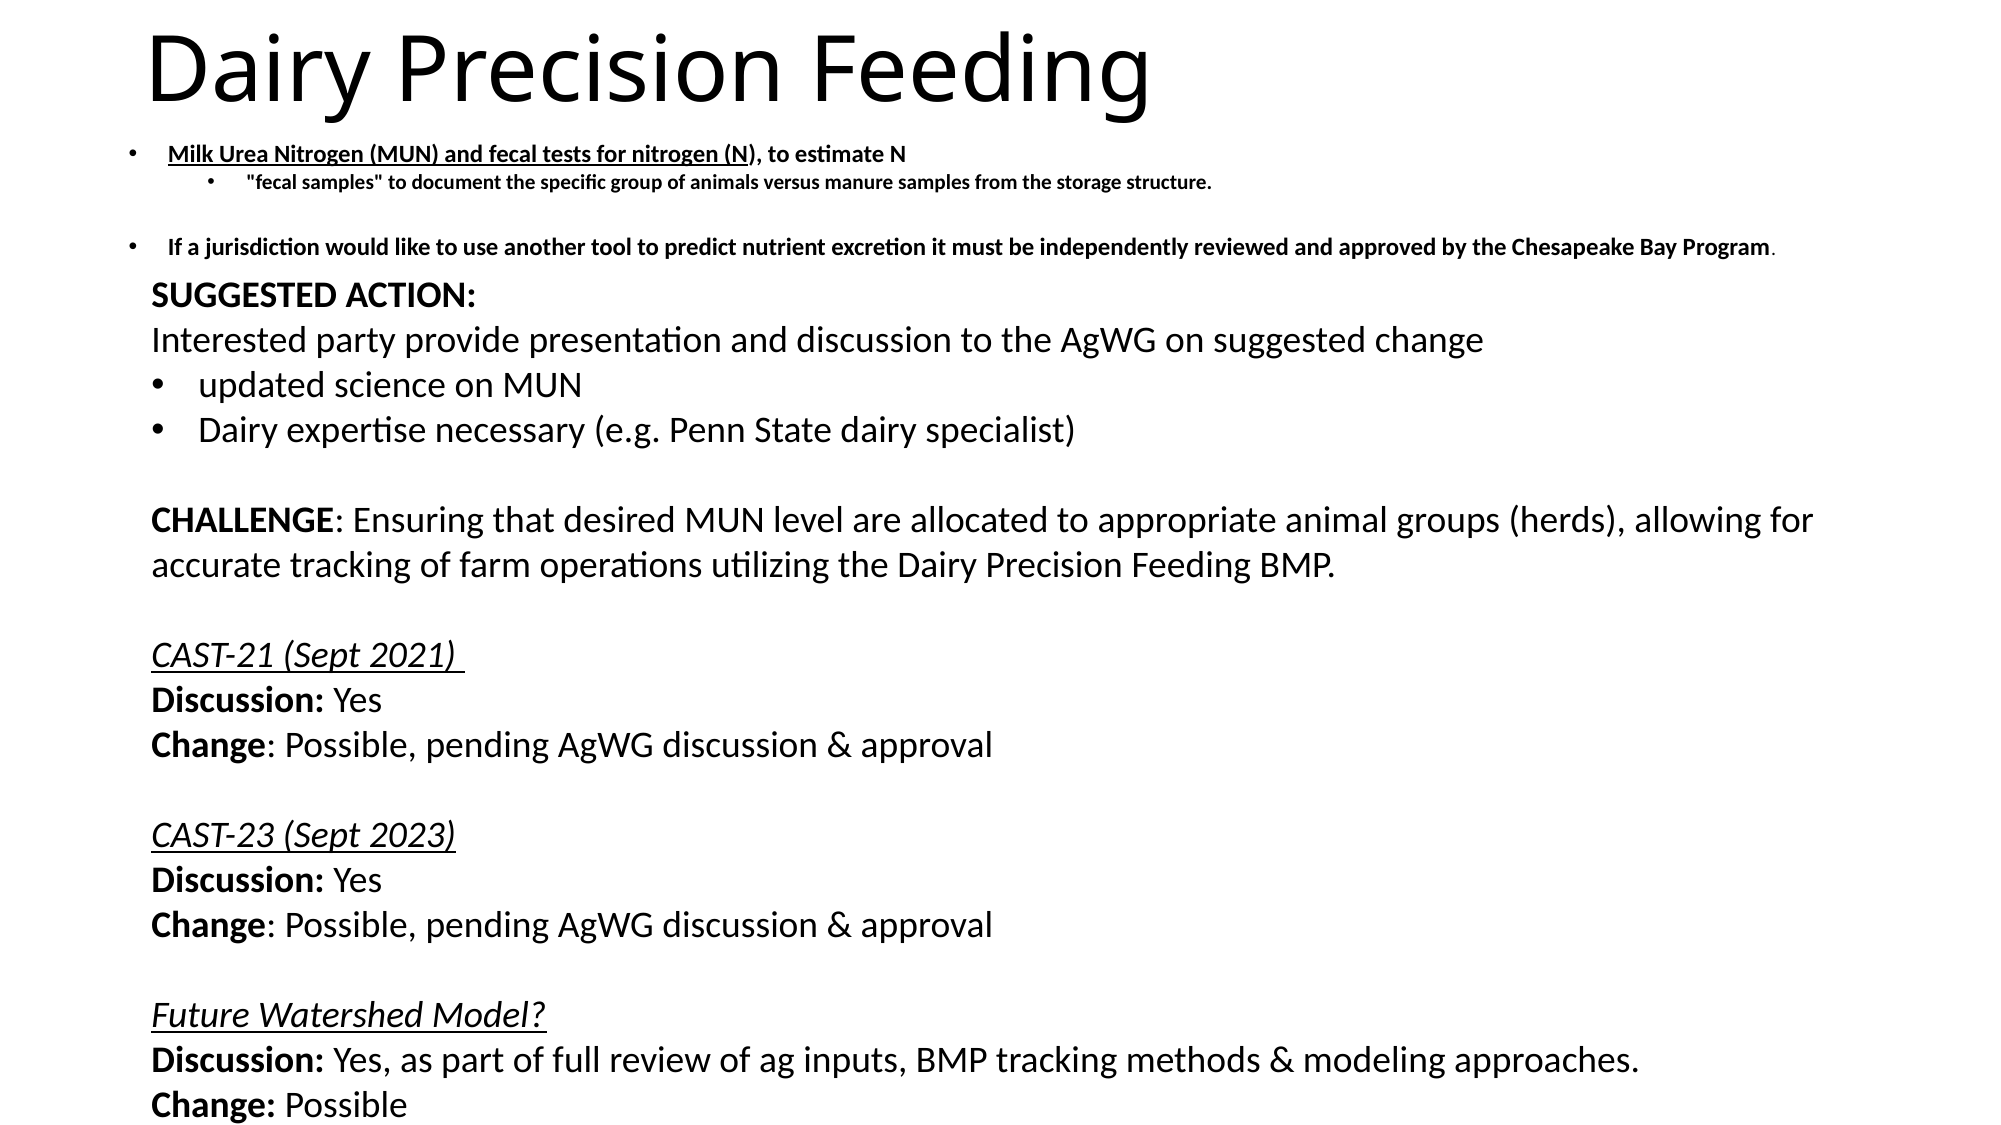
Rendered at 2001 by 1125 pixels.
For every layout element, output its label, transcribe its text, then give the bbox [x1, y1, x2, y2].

list Milk Urea Nitrogen (MUN) and fecal tests for nitrogen (N), to estimate N "fecal samples" to document the specific group of animals versus manure samples from the storage structure. If a jurisdiction would like to use another tool to predict nutrient excretion it must be independently reviewed and approved by the Chesapeake Bay Program. [113, 133, 1839, 290]
text_box SUGGESTED ACTION: Interested party provide presentation and discussion to the AgWG on suggested change updated science on MUN Dairy expertise necessary (e.g. Penn State dairy specialist) CHALLENGE: Ensuring that desired MUN level are allocated to appropriate animal groups (herds), allowing for accurate tracking of farm operations utilizing the Dairy Precision Feeding BMP. CAST-21 (Sept 2021) Discussion: Yes Change: Possible, pending AgWG discussion & approval CAST-23 (Sept 2023) Discussion: Yes Change: Possible, pending AgWG discussion & approval Future Watershed Model? Discussion: Yes, as part of full review of ag inputs, BMP tracking methods & modeling approaches. Change: Possible [136, 263, 1937, 1125]
title Dairy Precision Feeding [129, 0, 1855, 143]
